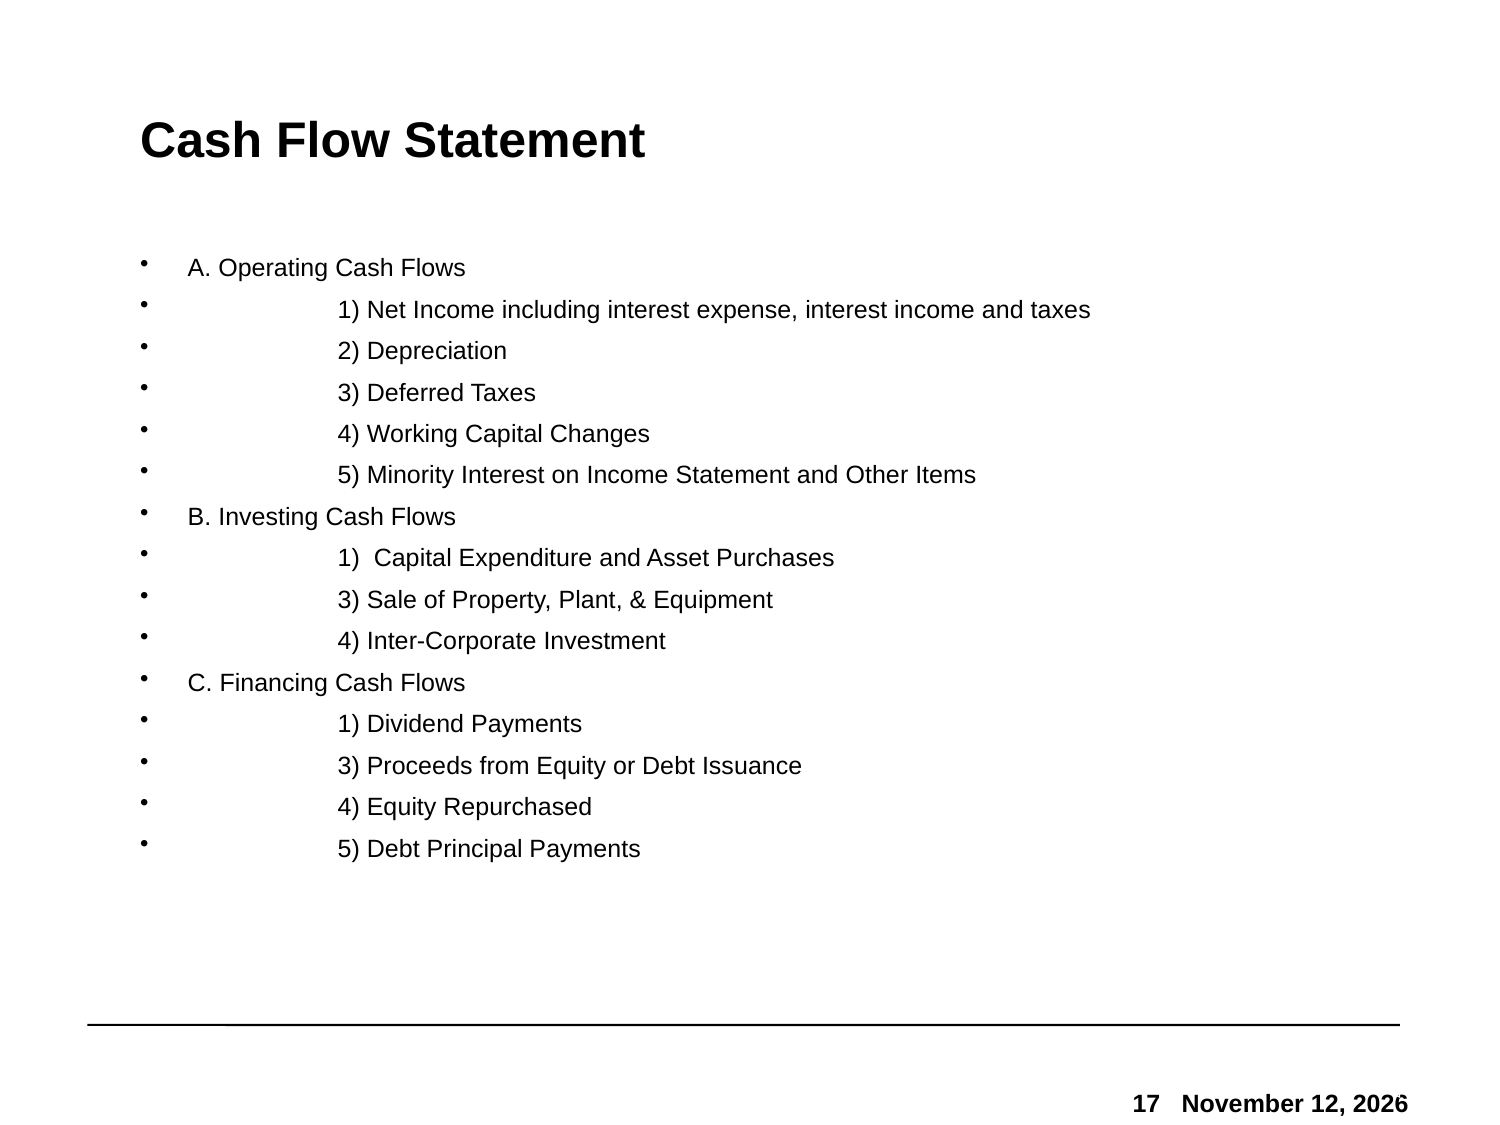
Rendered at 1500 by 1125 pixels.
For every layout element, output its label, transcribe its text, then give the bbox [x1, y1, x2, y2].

list A. Operating Cash Flows 1) Net Income including interest expense, interest income and taxes 2) Depreciation 3) Deferred Taxes 4) Working Capital Changes 5) Minority Interest on Income Statement and Other Items B. Investing Cash Flows 1) Capital Expenditure and Asset Purchases 3) Sale of Property, Plant, & Equipment 4) Inter-Corporate Investment C. Financing Cash Flows 1) Dividend Payments 3) Proceeds from Equity or Debt Issuance 4) Equity Repurchased 5) Debt Principal Payments [124, 249, 1426, 1013]
title Cash Flow Statement [124, 99, 1401, 226]
